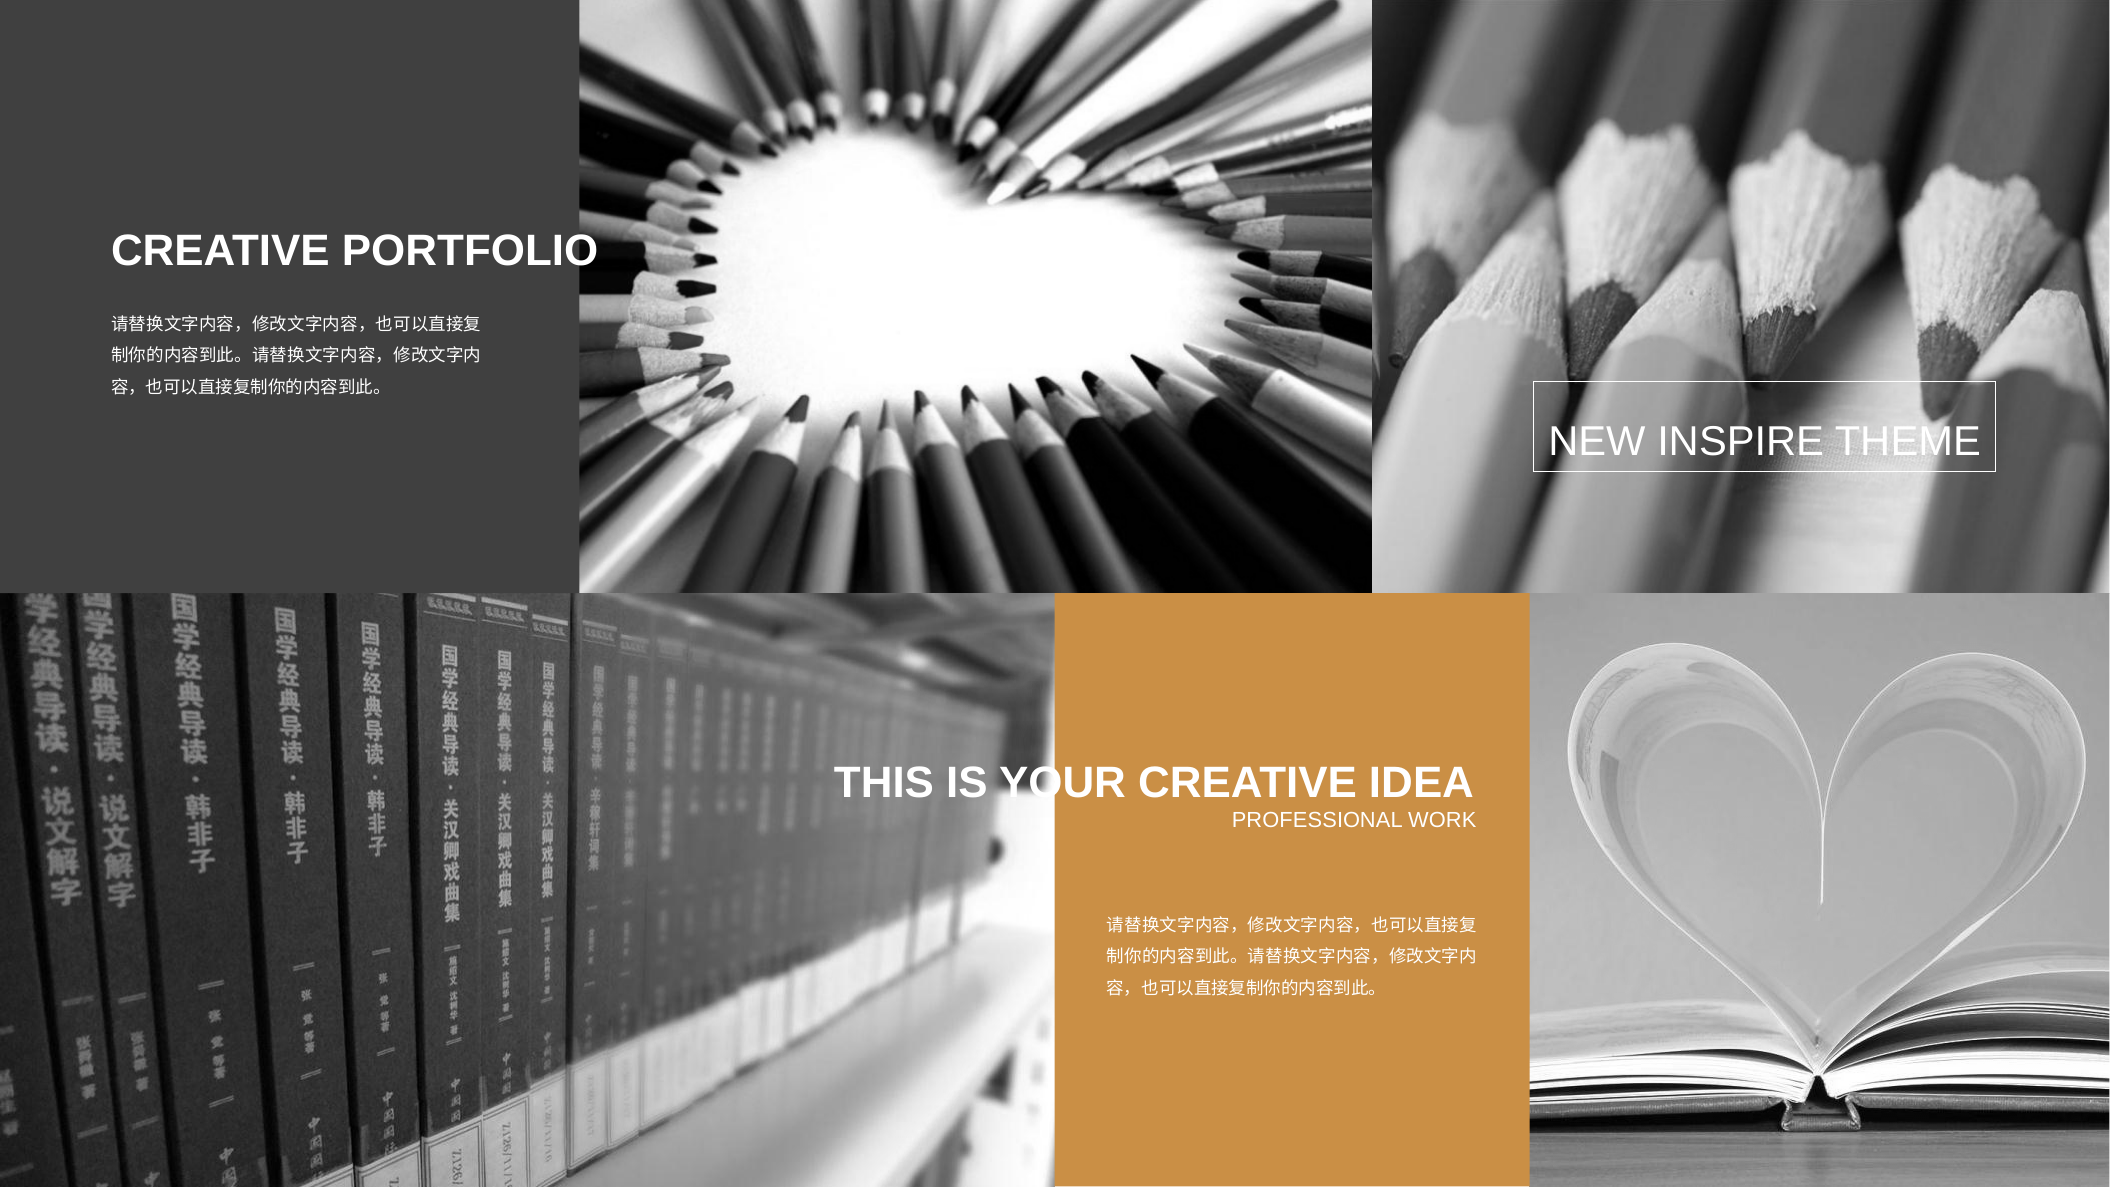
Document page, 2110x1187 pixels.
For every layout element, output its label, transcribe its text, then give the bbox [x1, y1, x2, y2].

text_box [0, 0, 579, 593]
text_box 请替换文字内容，修改文字内容，也可以直接复制你的内容到此。请替换文字内容，修改文字内容，也可以直接复制你的内容到此。 [111, 302, 483, 397]
text_box [1055, 594, 1529, 1187]
text_box PROFESSIONAL WORK [1231, 805, 1478, 832]
text_box CREATIVE PORTFOLIO [111, 221, 579, 275]
text_box THIS IS YOUR CREATIVE IDEA [1055, 753, 1476, 807]
text_box 请替换文字内容，修改文字内容，也可以直接复制你的内容到此。请替换文字内容，修改文字内容，也可以直接复制你的内容到此。 [1106, 903, 1478, 999]
picture [0, 0, 2110, 1187]
